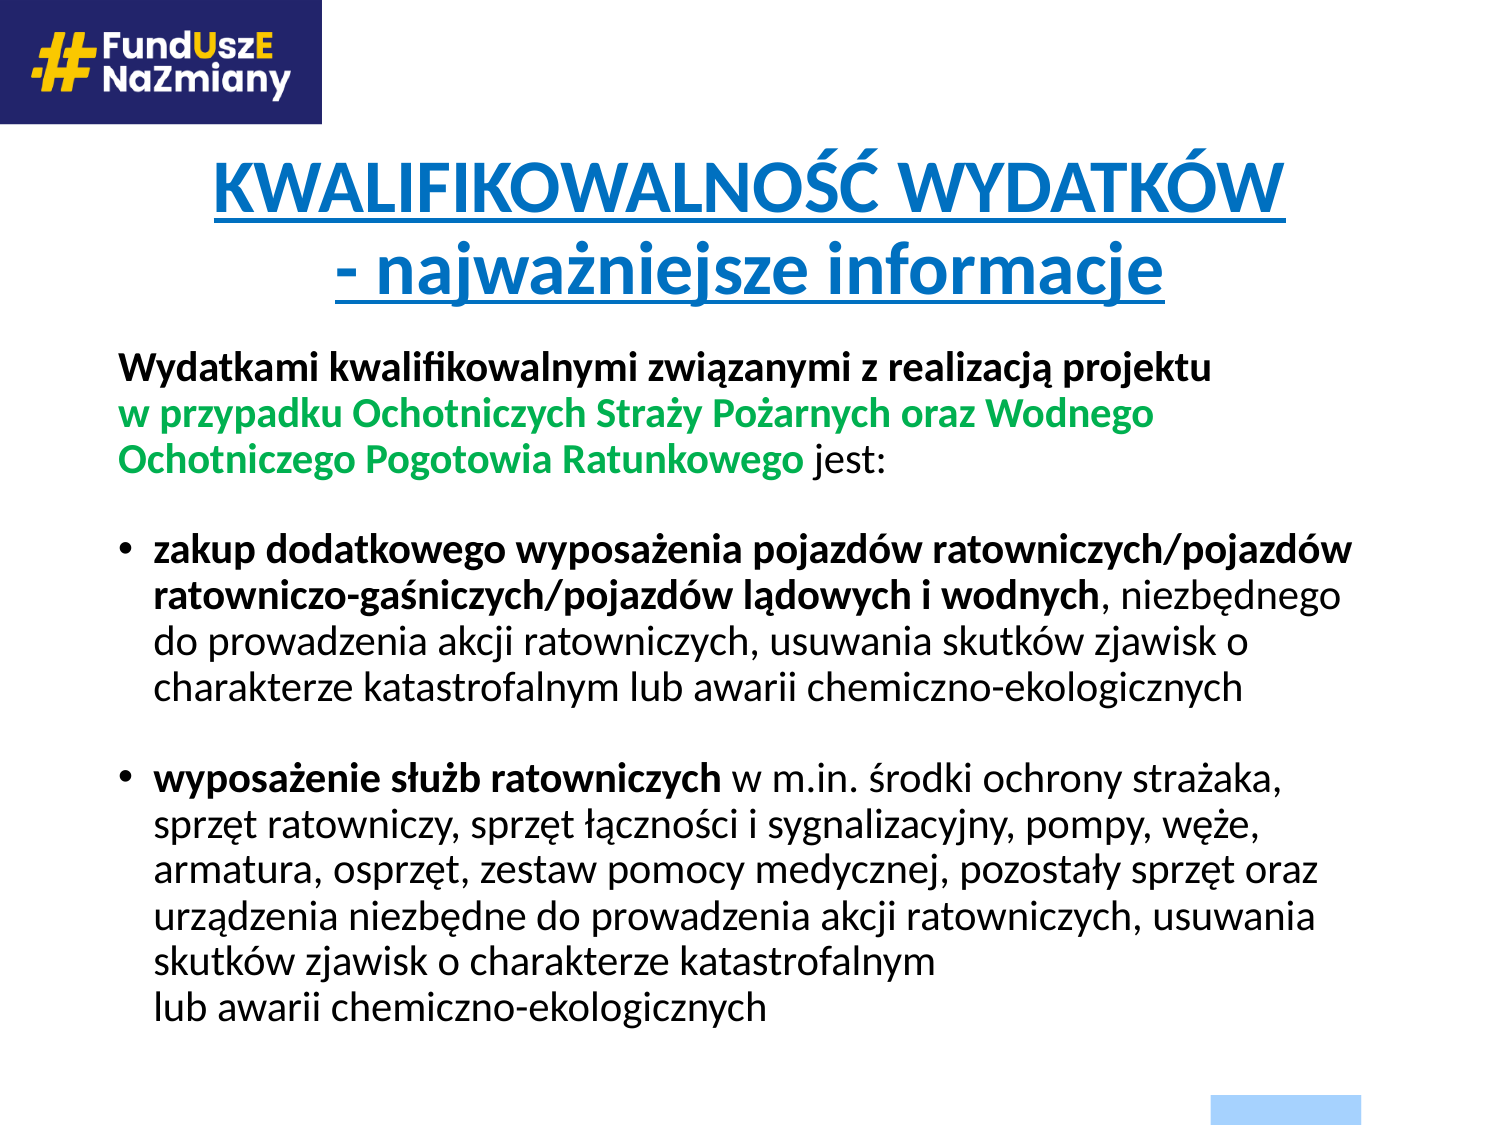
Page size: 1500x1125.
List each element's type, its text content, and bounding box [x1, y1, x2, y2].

title KWALIFIKOWALNOŚĆ WYDATKÓW - najważniejsze informacje [103, 139, 1397, 319]
picture [0, 0, 1500, 1125]
list Wydatkami kwalifikowalnymi związanymi z realizacją projektu w przypadku Ochotniczych Straży Pożarnych oraz Wodnego Ochotniczego Pogotowia Ratunkowego jest: zakup dodatkowego wyposażenia pojazdów ratowniczych/pojazdów ratowniczo-gaśniczych/pojazdów lądowych i wodnych, niezbędnego do prowadzenia akcji ratowniczych, usuwania skutków zjawisk o charakterze katastrofalnym lub awarii chemiczno-ekologicznych wyposażenie służb ratowniczych w m.in. środki ochrony strażaka, sprzęt ratowniczy, sprzęt łączności i sygnalizacyjny, pompy, węże, armatura, osprzęt, zestaw pomocy medycznej, pozostały sprzęt oraz urządzenia niezbędne do prowadzenia akcji ratowniczych, usuwania skutków zjawisk o charakterze katastrofalnym lub awarii chemiczno-ekologicznych [103, 337, 1397, 1048]
